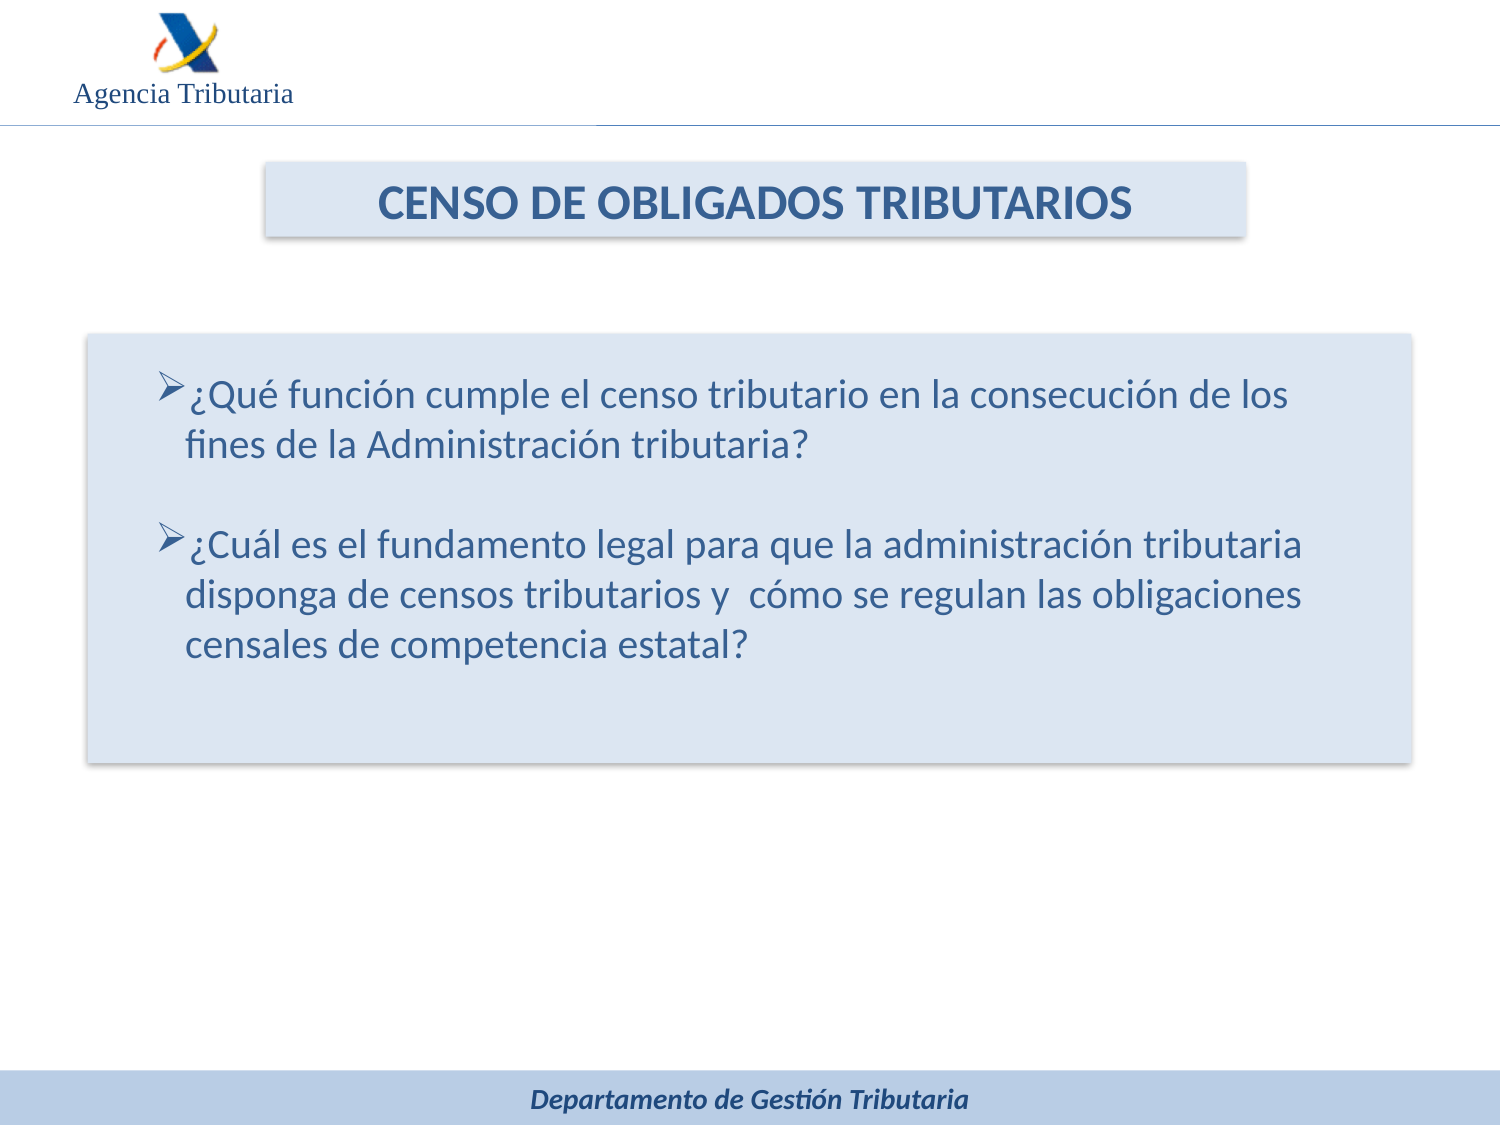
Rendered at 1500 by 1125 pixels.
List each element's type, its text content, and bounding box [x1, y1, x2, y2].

text_box CENSO DE OBLIGADOS TRIBUTARIOS [265, 161, 1247, 237]
text_box [87, 333, 1412, 764]
text_box ¿Qué función cumple el censo tributario en la consecución de los fines de la Administración tributaria? ¿Cuál es el fundamento legal para que la administración tributaria disponga de censos tributarios y cómo se regulan las obligaciones censales de competencia estatal? [140, 359, 1348, 675]
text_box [0, 0, 1500, 126]
